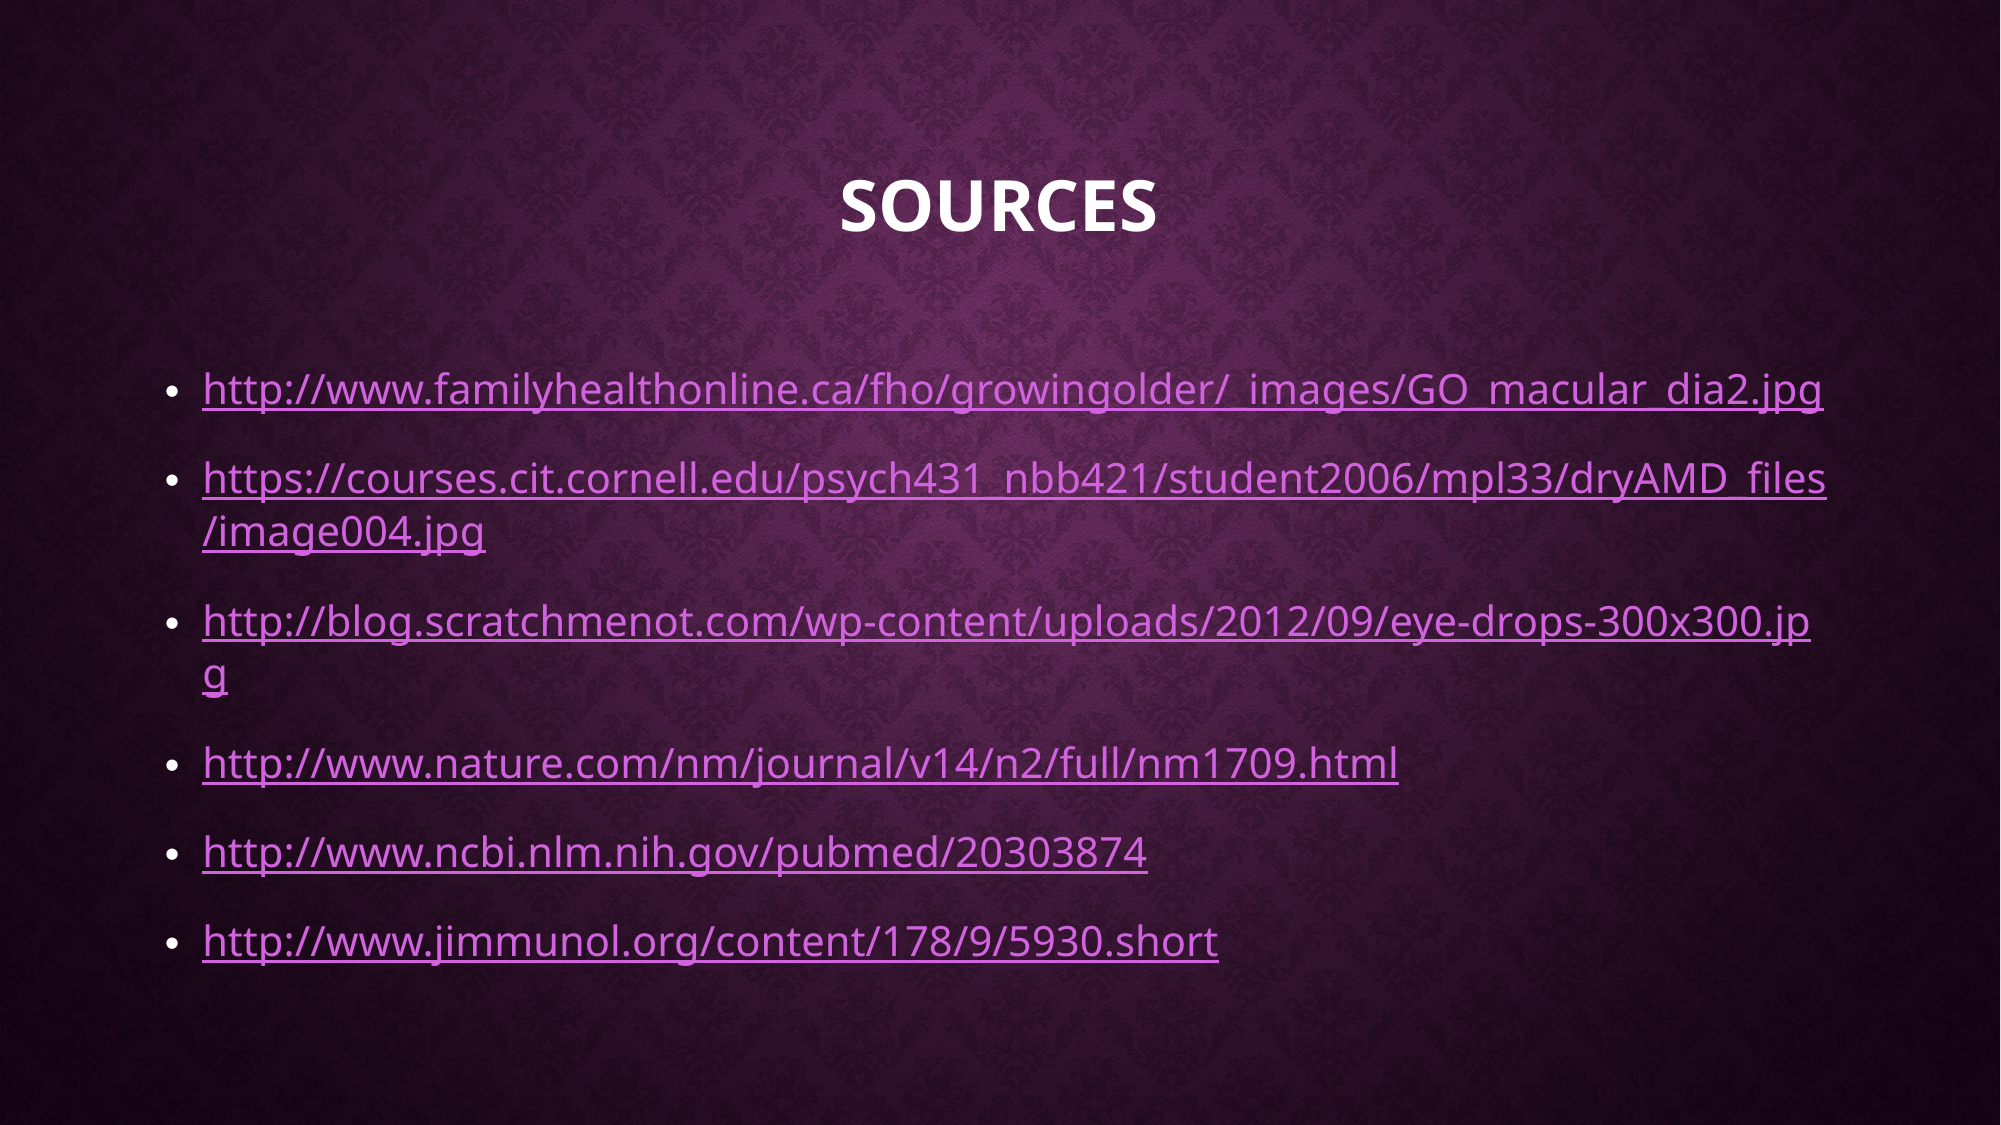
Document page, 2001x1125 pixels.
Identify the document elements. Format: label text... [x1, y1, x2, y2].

list http://www.familyhealthonline.ca/fho/growingolder/_images/GO_macular_dia2.jpg https://courses.cit.cornell.edu/psych431_nbb421/student2006/mpl33/dryAMD_files/image004.jpg http://blog.scratchmenot.com/wp-content/uploads/2012/09/eye-drops-300x300.jpg http://www.nature.com/nm/journal/v14/n2/full/nm1709.html http://www.ncbi.nlm.nih.gov/pubmed/20303874 http://www.jimmunol.org/content/178/9/5930.short [149, 343, 1849, 950]
title Sources [149, 99, 1849, 318]
